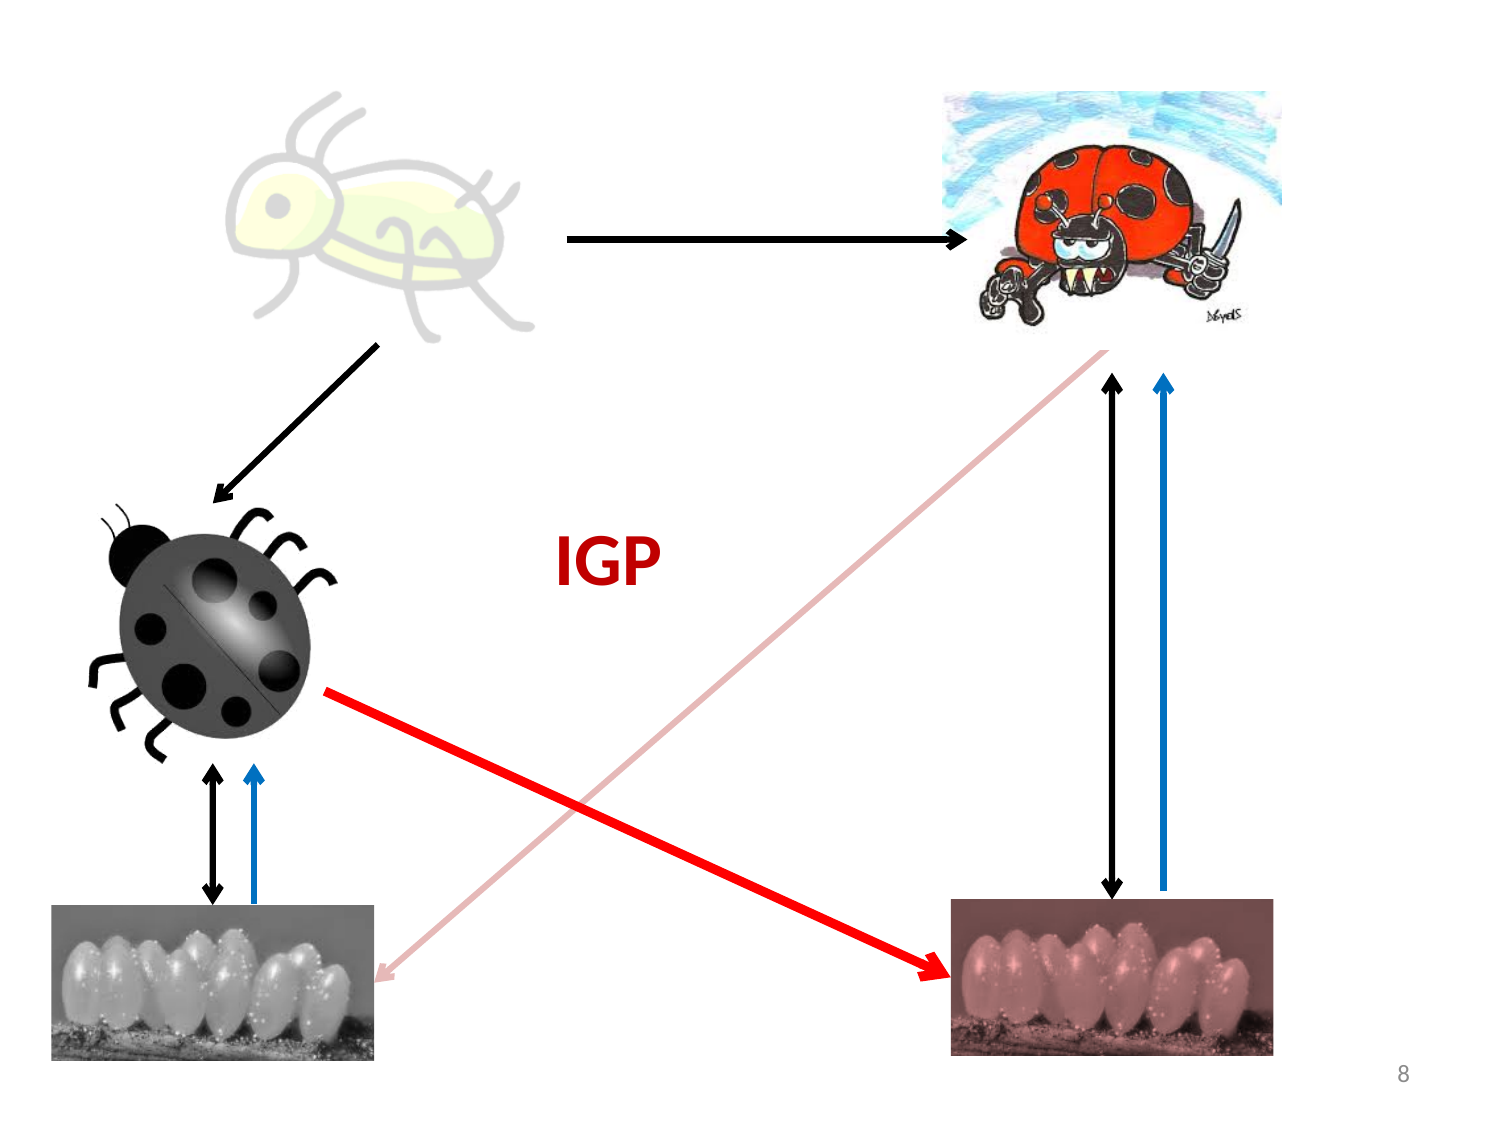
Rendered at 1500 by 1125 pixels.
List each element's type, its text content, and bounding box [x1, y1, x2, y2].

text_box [212, 344, 371, 504]
slide_number 8 [1074, 1042, 1425, 1103]
picture [942, 91, 1282, 351]
picture [88, 503, 338, 763]
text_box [324, 690, 951, 978]
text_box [373, 343, 1113, 984]
picture [213, 84, 542, 344]
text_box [950, 372, 1274, 1056]
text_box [51, 763, 375, 1061]
